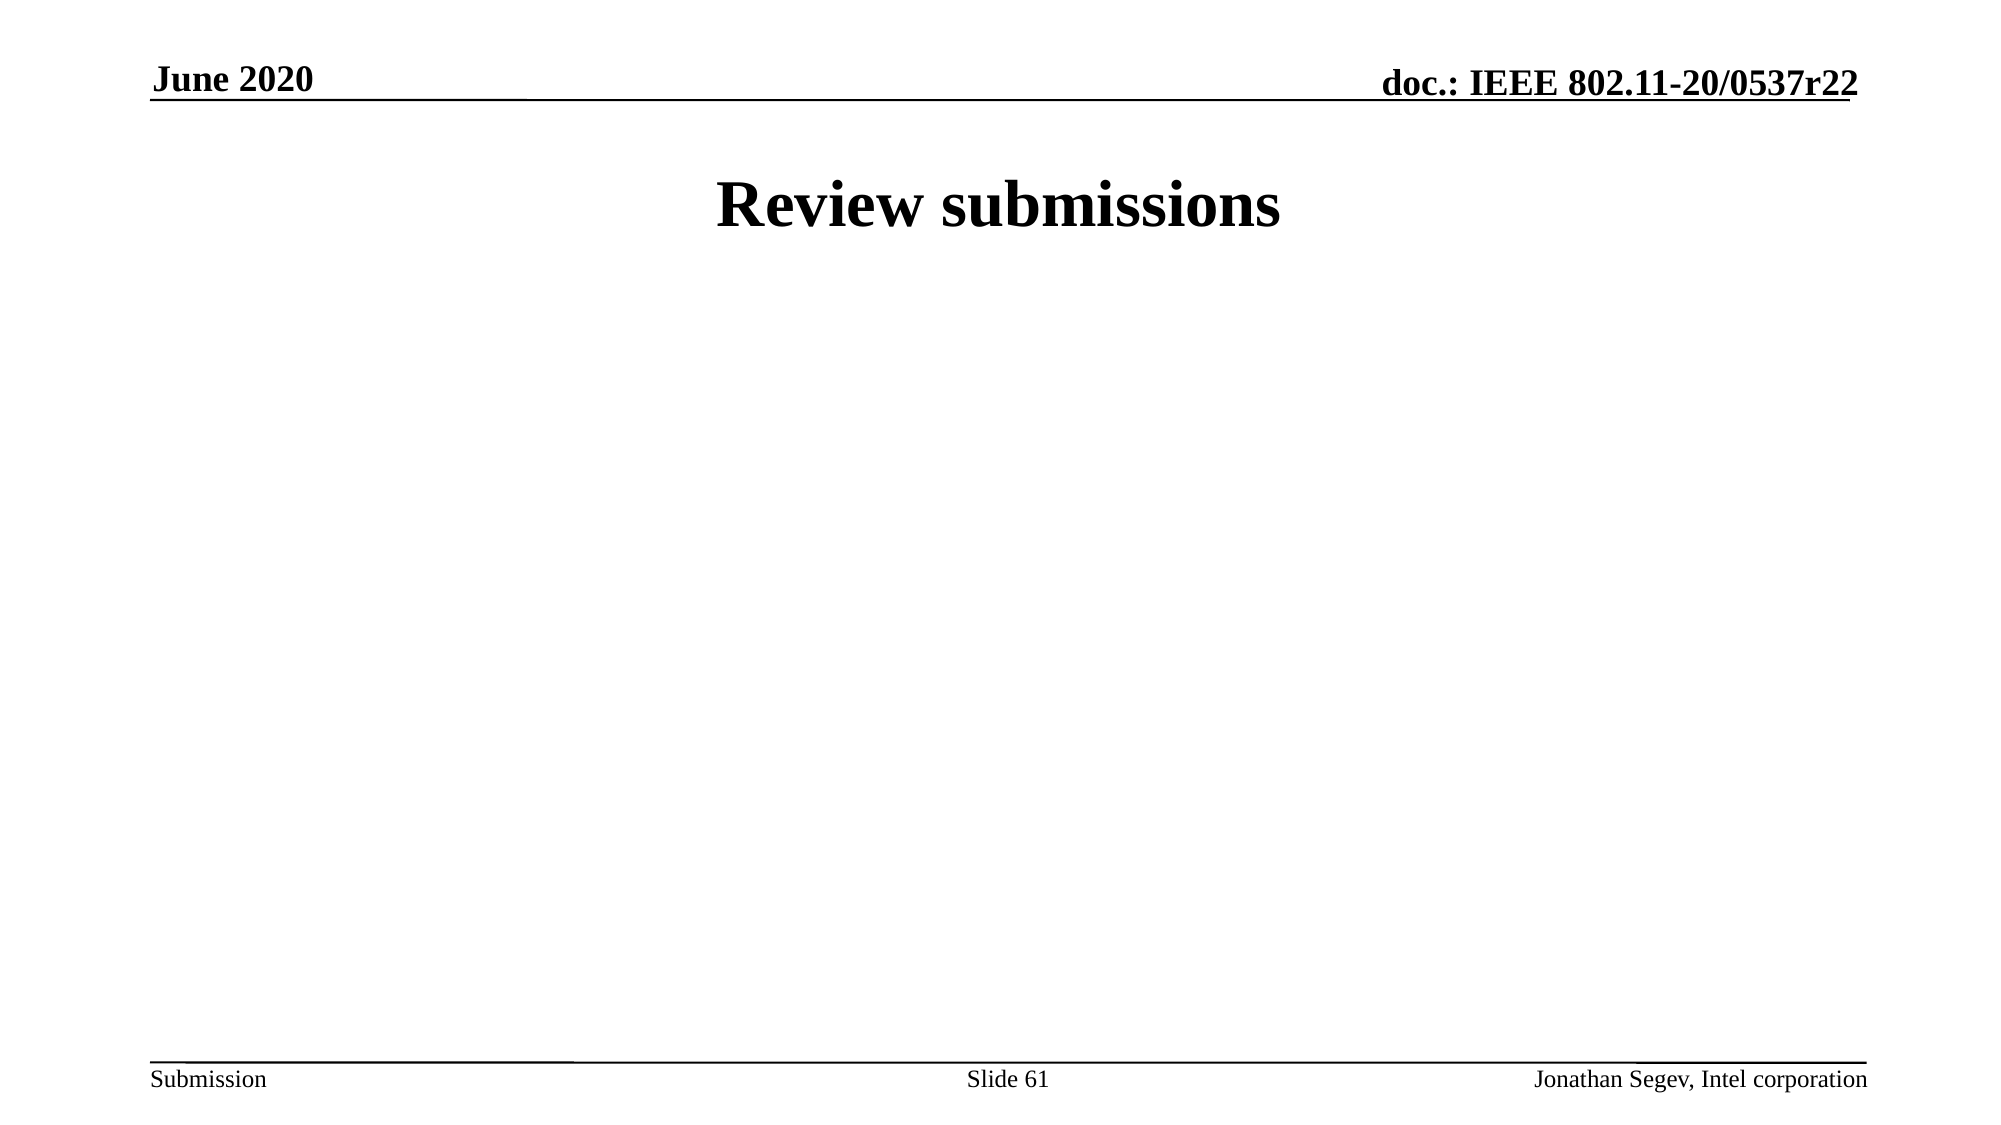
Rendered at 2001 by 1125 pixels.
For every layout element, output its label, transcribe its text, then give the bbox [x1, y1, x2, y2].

slide_number Slide 61 [950, 1061, 1067, 1123]
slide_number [152, 54, 563, 100]
title Review submissions [149, 112, 1850, 288]
footer Jonathan Segev, Intel corporation [1171, 1061, 1869, 1093]
